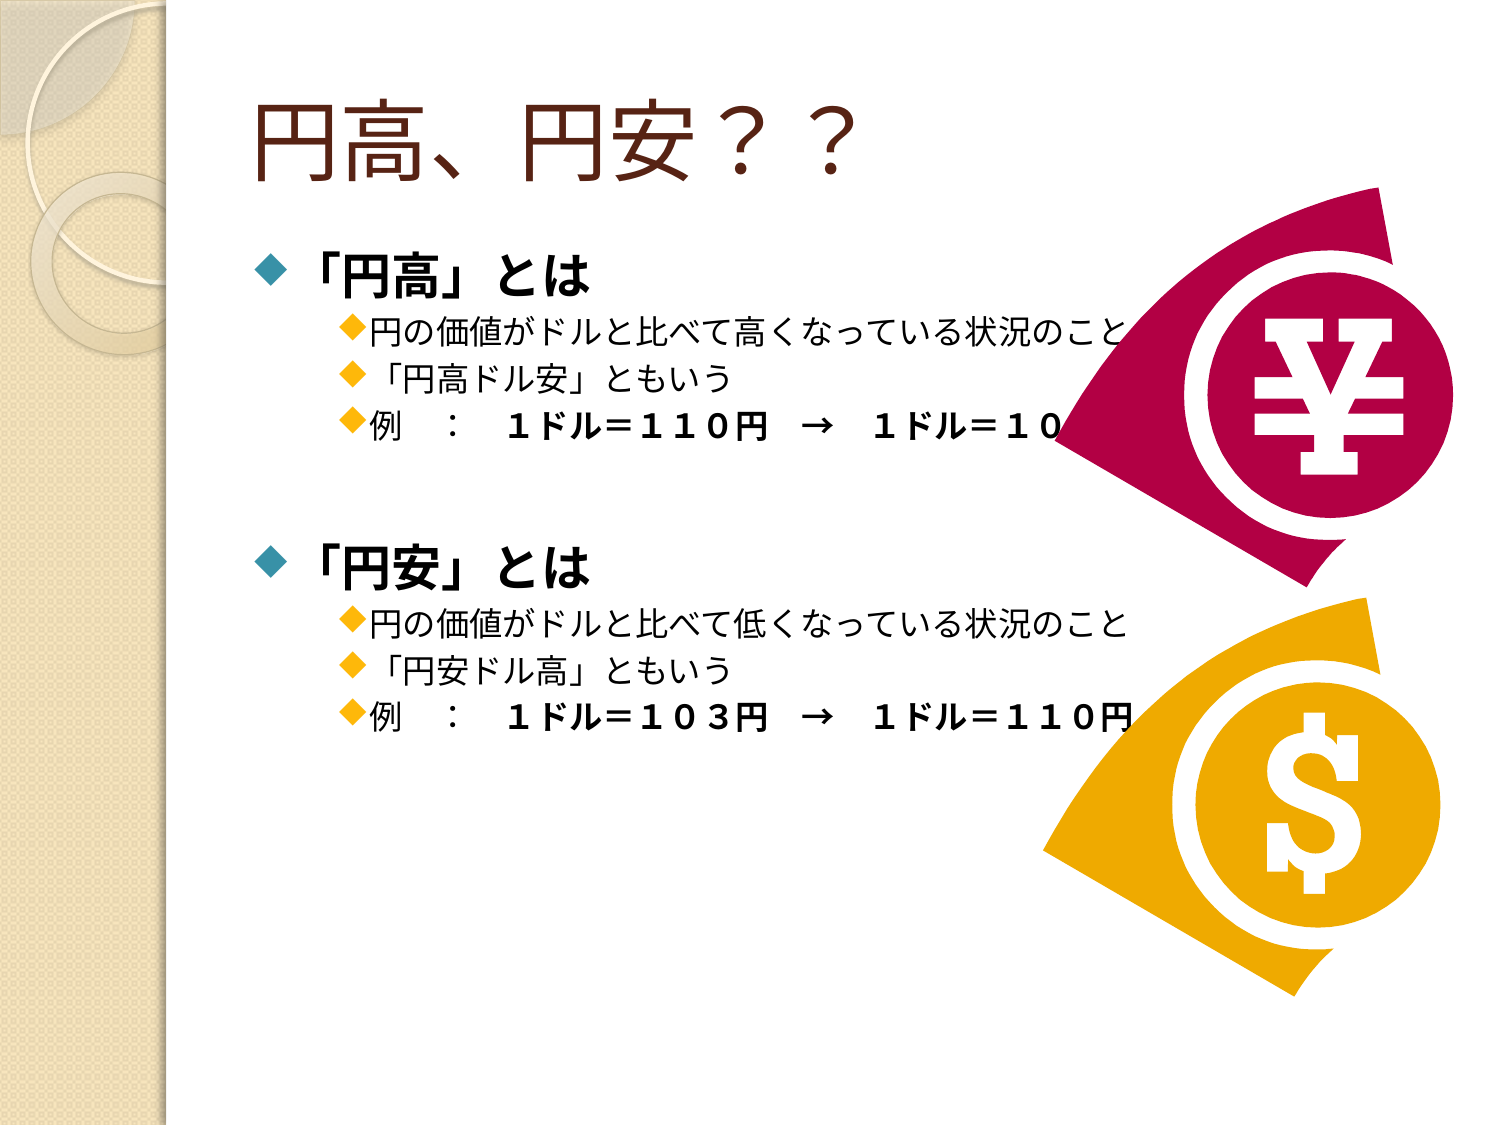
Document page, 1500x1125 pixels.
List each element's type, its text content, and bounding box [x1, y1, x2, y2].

title 円高、円安？？ [235, 45, 1466, 233]
list 「円高」とは 円の価値がドルと比べて高くなっている状況のこと 「円高ドル安」ともいう 例 ： １ドル＝１１０円 → １ドル＝１０３円 「円安」とは 円の価値がドルと比べて低くなっている状況のこと 「円安ドル高」ともいう 例 ： １ドル＝１０３円 → １ドル＝１１０円 [235, 237, 1466, 1025]
picture [1042, 597, 1441, 997]
picture [1054, 187, 1454, 588]
